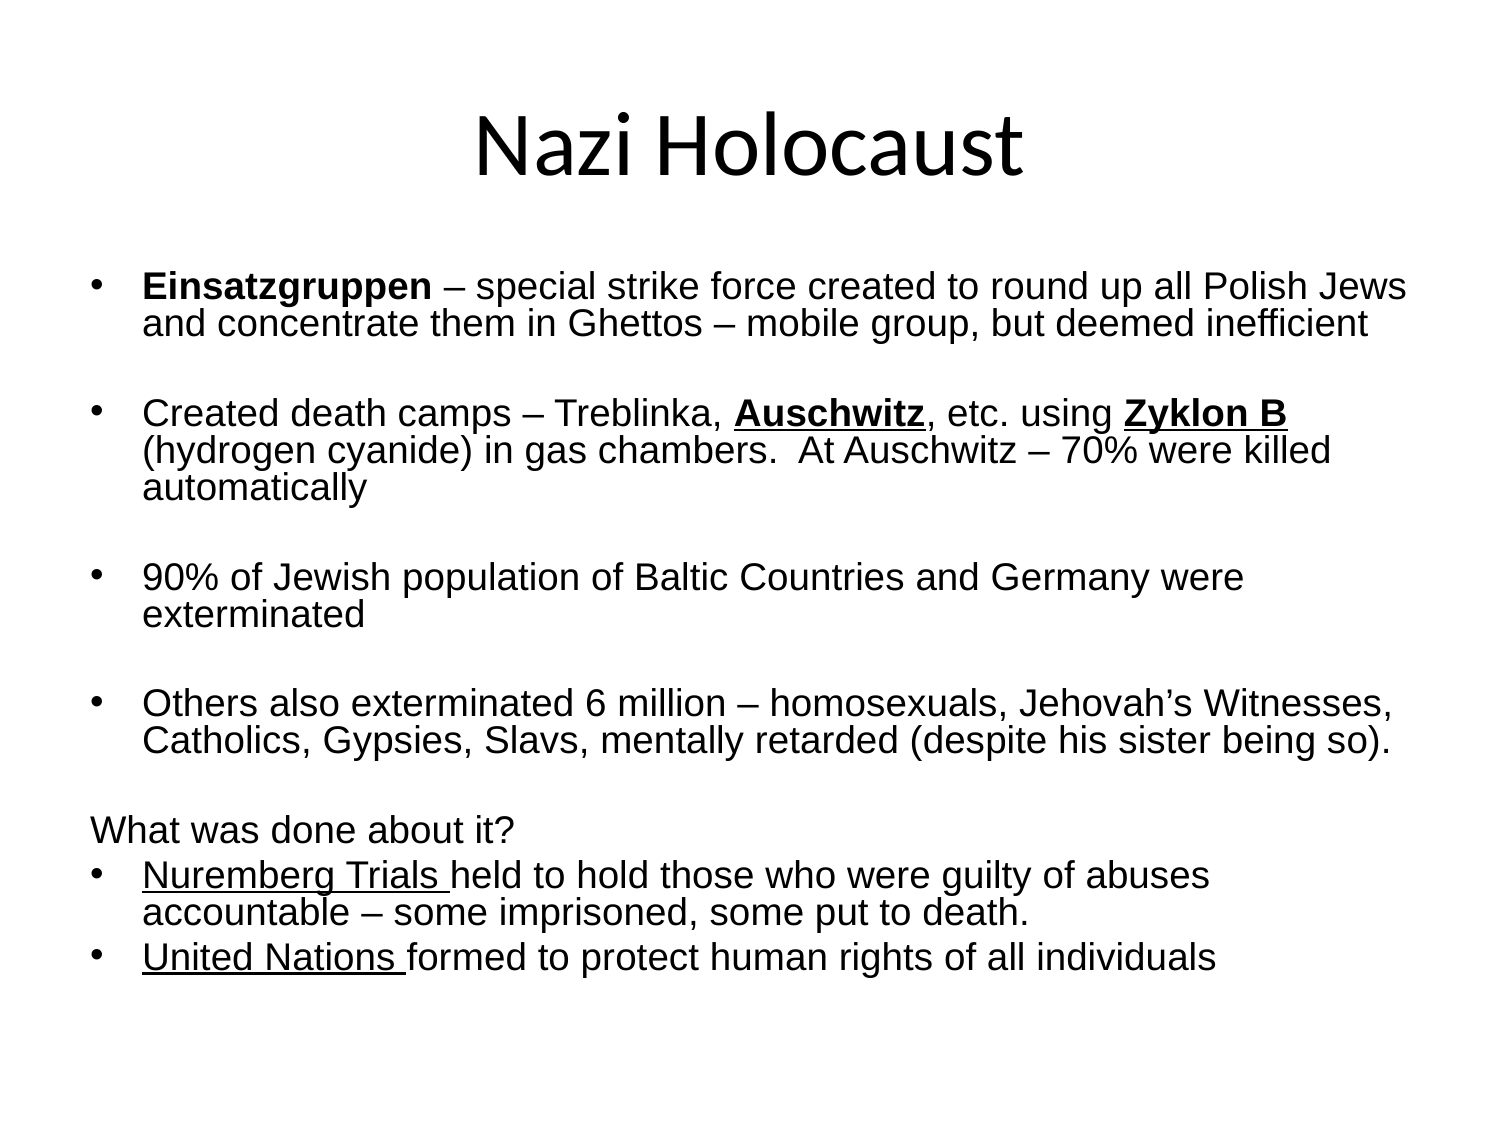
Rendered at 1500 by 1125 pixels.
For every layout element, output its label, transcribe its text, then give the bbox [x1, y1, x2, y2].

title Nazi Holocaust [75, 45, 1425, 233]
list Einsatzgruppen – special strike force created to round up all Polish Jews and concentrate them in Ghettos – mobile group, but deemed inefficient Created death camps – Treblinka, Auschwitz, etc. using Zyklon B (hydrogen cyanide) in gas chambers. At Auschwitz – 70% were killed automatically 90% of Jewish population of Baltic Countries and Germany were exterminated Others also exterminated 6 million – homosexuals, Jehovah’s Witnesses, Catholics, Gypsies, Slavs, mentally retarded (despite his sister being so). What was done about it? Nuremberg Trials held to hold those who were guilty of abuses accountable – some imprisoned, some put to death. United Nations formed to protect human rights of all individuals [75, 262, 1425, 1005]
